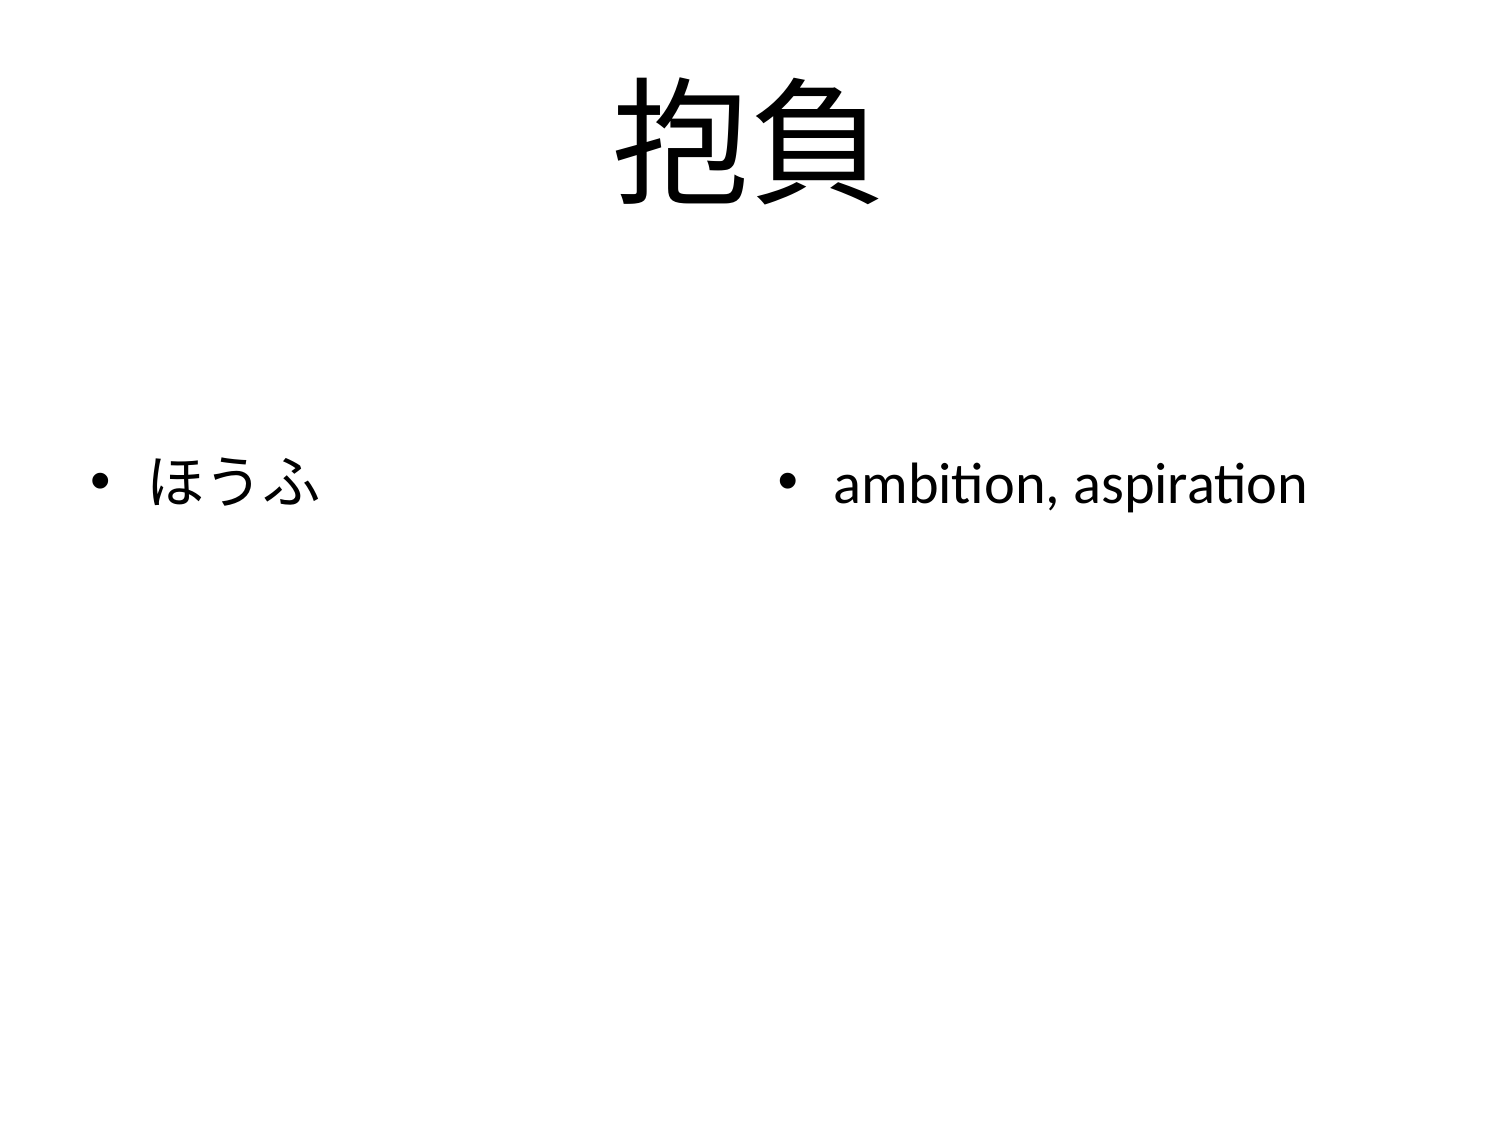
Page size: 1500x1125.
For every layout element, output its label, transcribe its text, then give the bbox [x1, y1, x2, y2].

list ambition, aspiration [762, 437, 1426, 1006]
list ほうふ [74, 437, 738, 1006]
title 抱負 [74, 44, 1426, 233]
